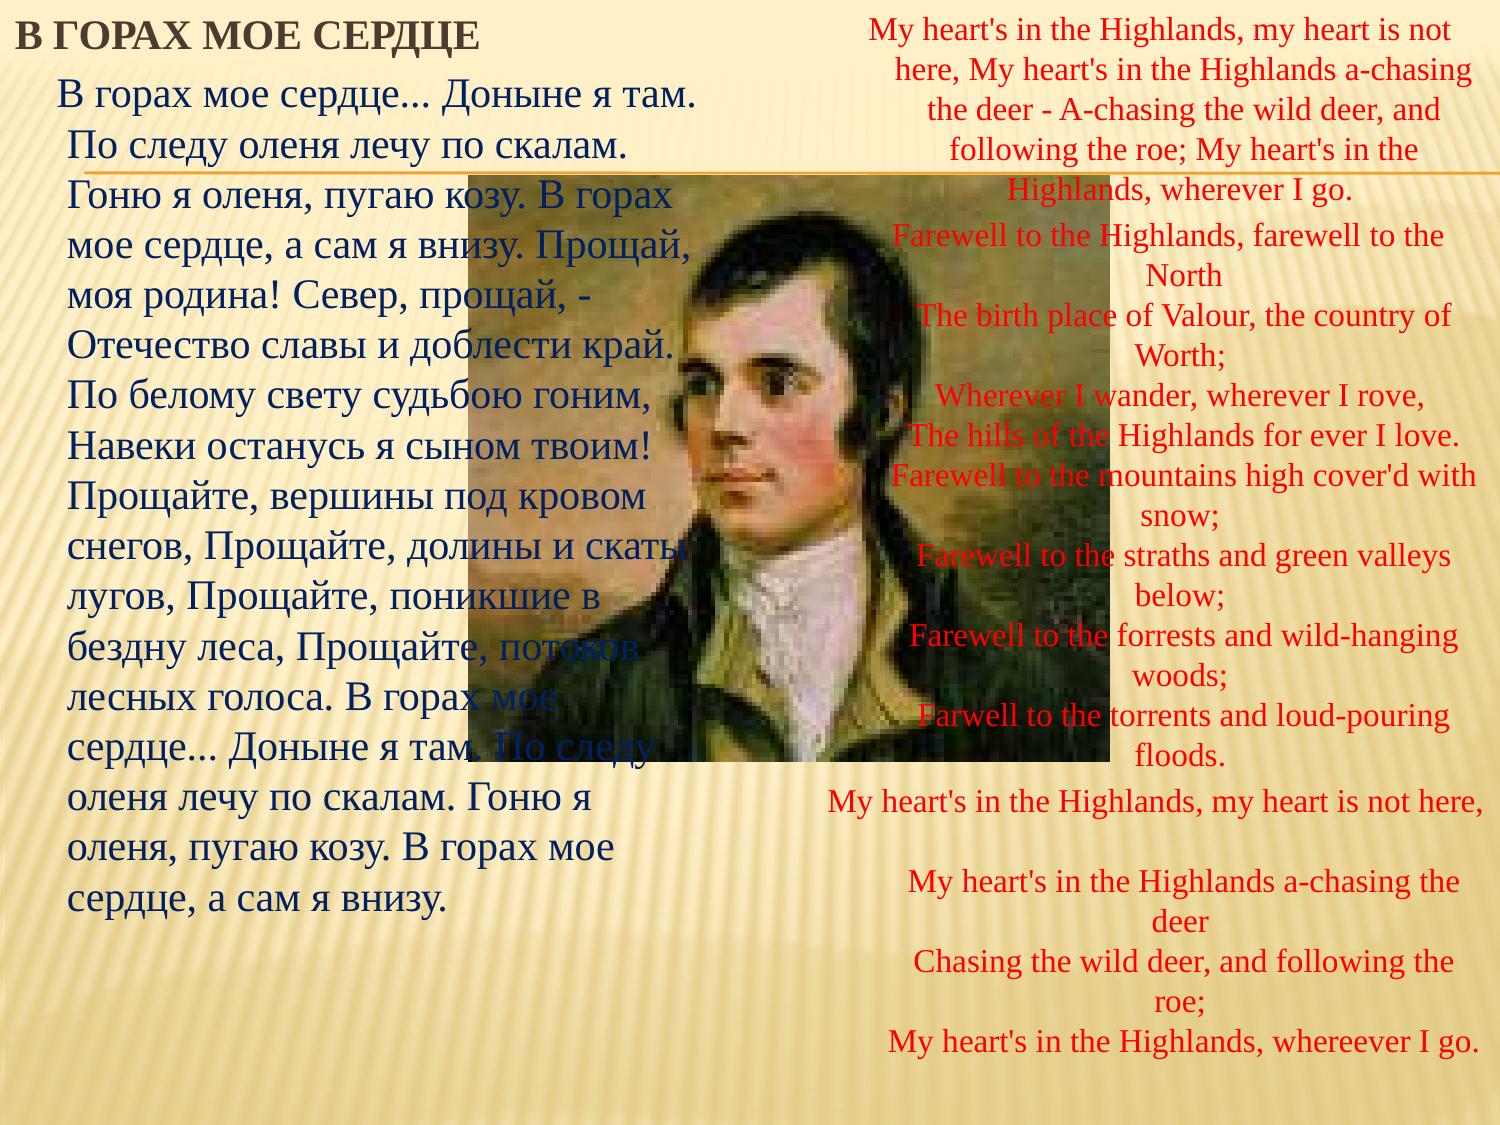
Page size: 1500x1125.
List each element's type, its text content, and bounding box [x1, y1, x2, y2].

picture [468, 175, 1110, 762]
list В ГОРАХ МОЕ СЕРДЦЕ В горах мое сердце... Доныне я там. По следу оленя лечу по скалам. Гоню я оленя, пугаю козу. В горах мое сердце, а сам я внизу. Прощай, моя родина! Север, прощай, - Отечество славы и доблести край. По белому свету судьбою гоним, Навеки останусь я сыном твоим! Прощайте, вершины под кровом снегов, Прощайте, долины и скаты лугов, Прощайте, поникшие в бездну леса, Прощайте, потоков лесных голоса. В горах мое сердце... Доныне я там. По следу оленя лечу по скалам. Гоню я оленя, пугаю козу. В горах мое сердце, а сам я внизу. [0, 0, 713, 1015]
list My heart's in the Highlands, my heart is not here, My heart's in the Highlands a-chasing the deer - A-chasing the wild deer, and following the roe; My heart's in the Highlands, wherever I go. Farewell to the Highlands, farewell to the North The birth place of Valour, the country of Worth; Wherever I wander, wherever I rove, The hills of the Highlands for ever I love. Farewell to the mountains high cover'd with snow; Farewell to the straths and green valleys below; Farewell to the forrests and wild-hanging woods; Farwell to the torrents and loud-pouring floods. My heart's in the Highlands, my heart is not here, My heart's in the Highlands a-chasing the deer Chasing the wild deer, and following the roe; My heart's in the Highlands, whereever I go. [812, 0, 1500, 1003]
